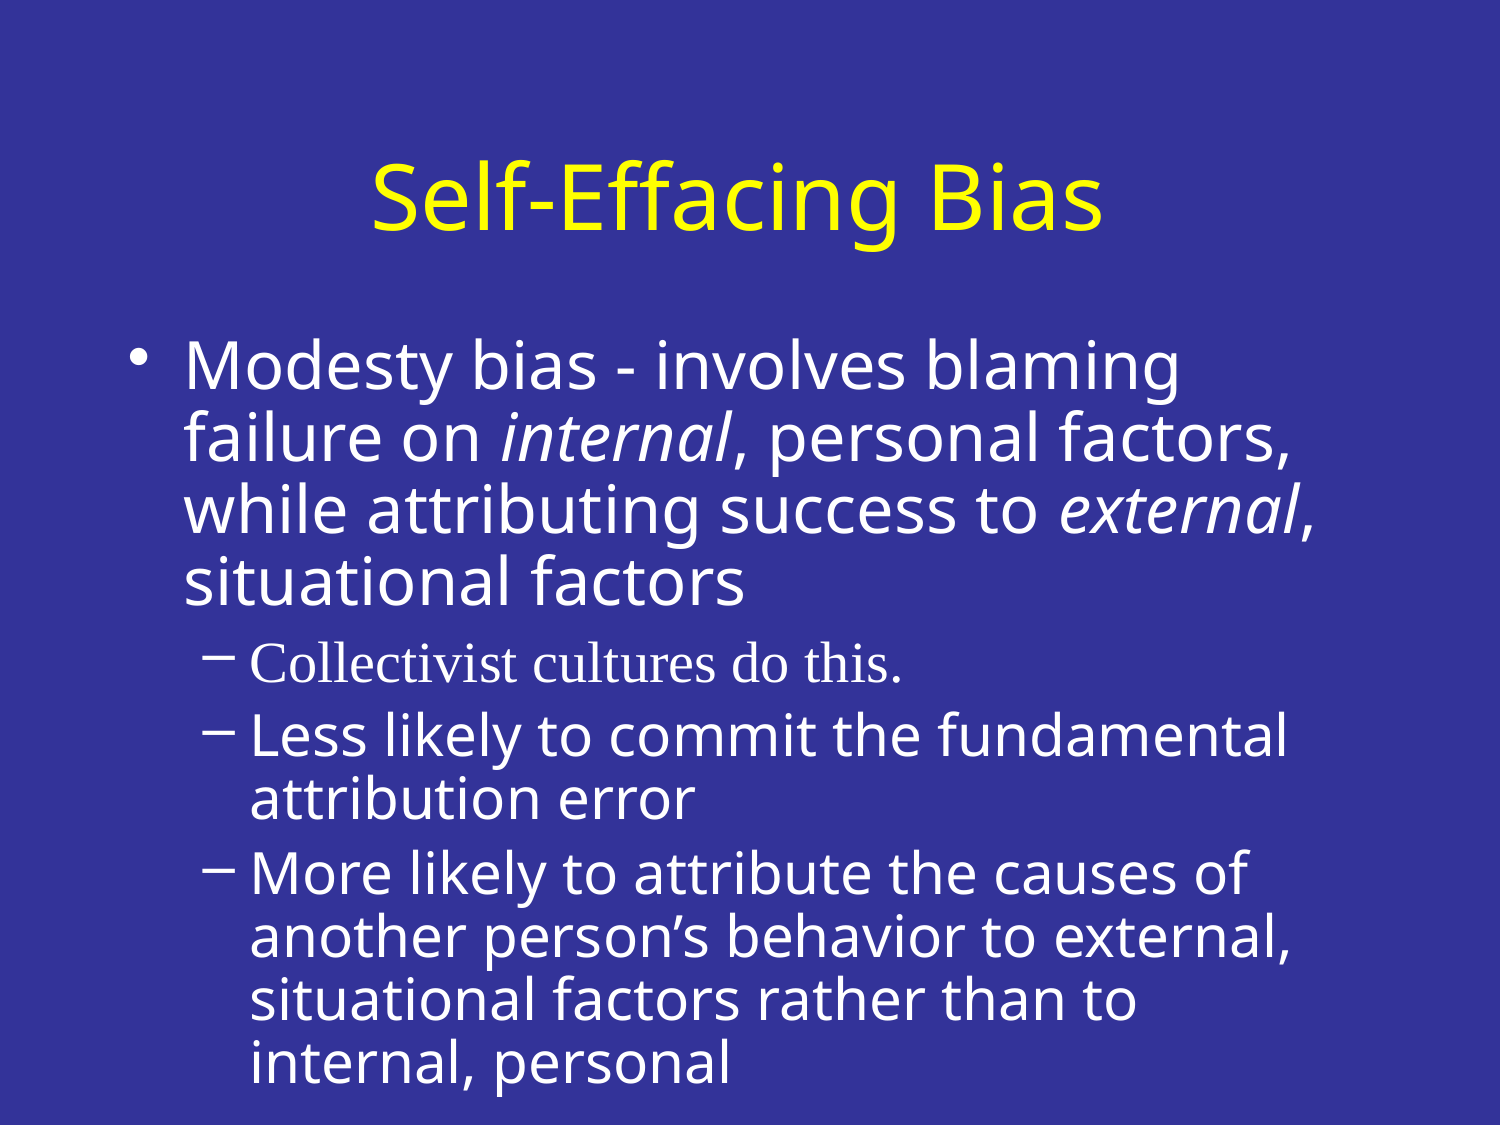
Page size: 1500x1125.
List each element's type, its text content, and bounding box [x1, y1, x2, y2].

list Modesty bias - involves blaming failure on internal, personal factors, while attributing success to external, situational factors Collectivist cultures do this. Less likely to commit the fundamental attribution error More likely to attribute the causes of another person’s behavior to external, situational factors rather than to internal, personal [112, 324, 1388, 1001]
title Self-Effacing Bias [112, 99, 1388, 288]
